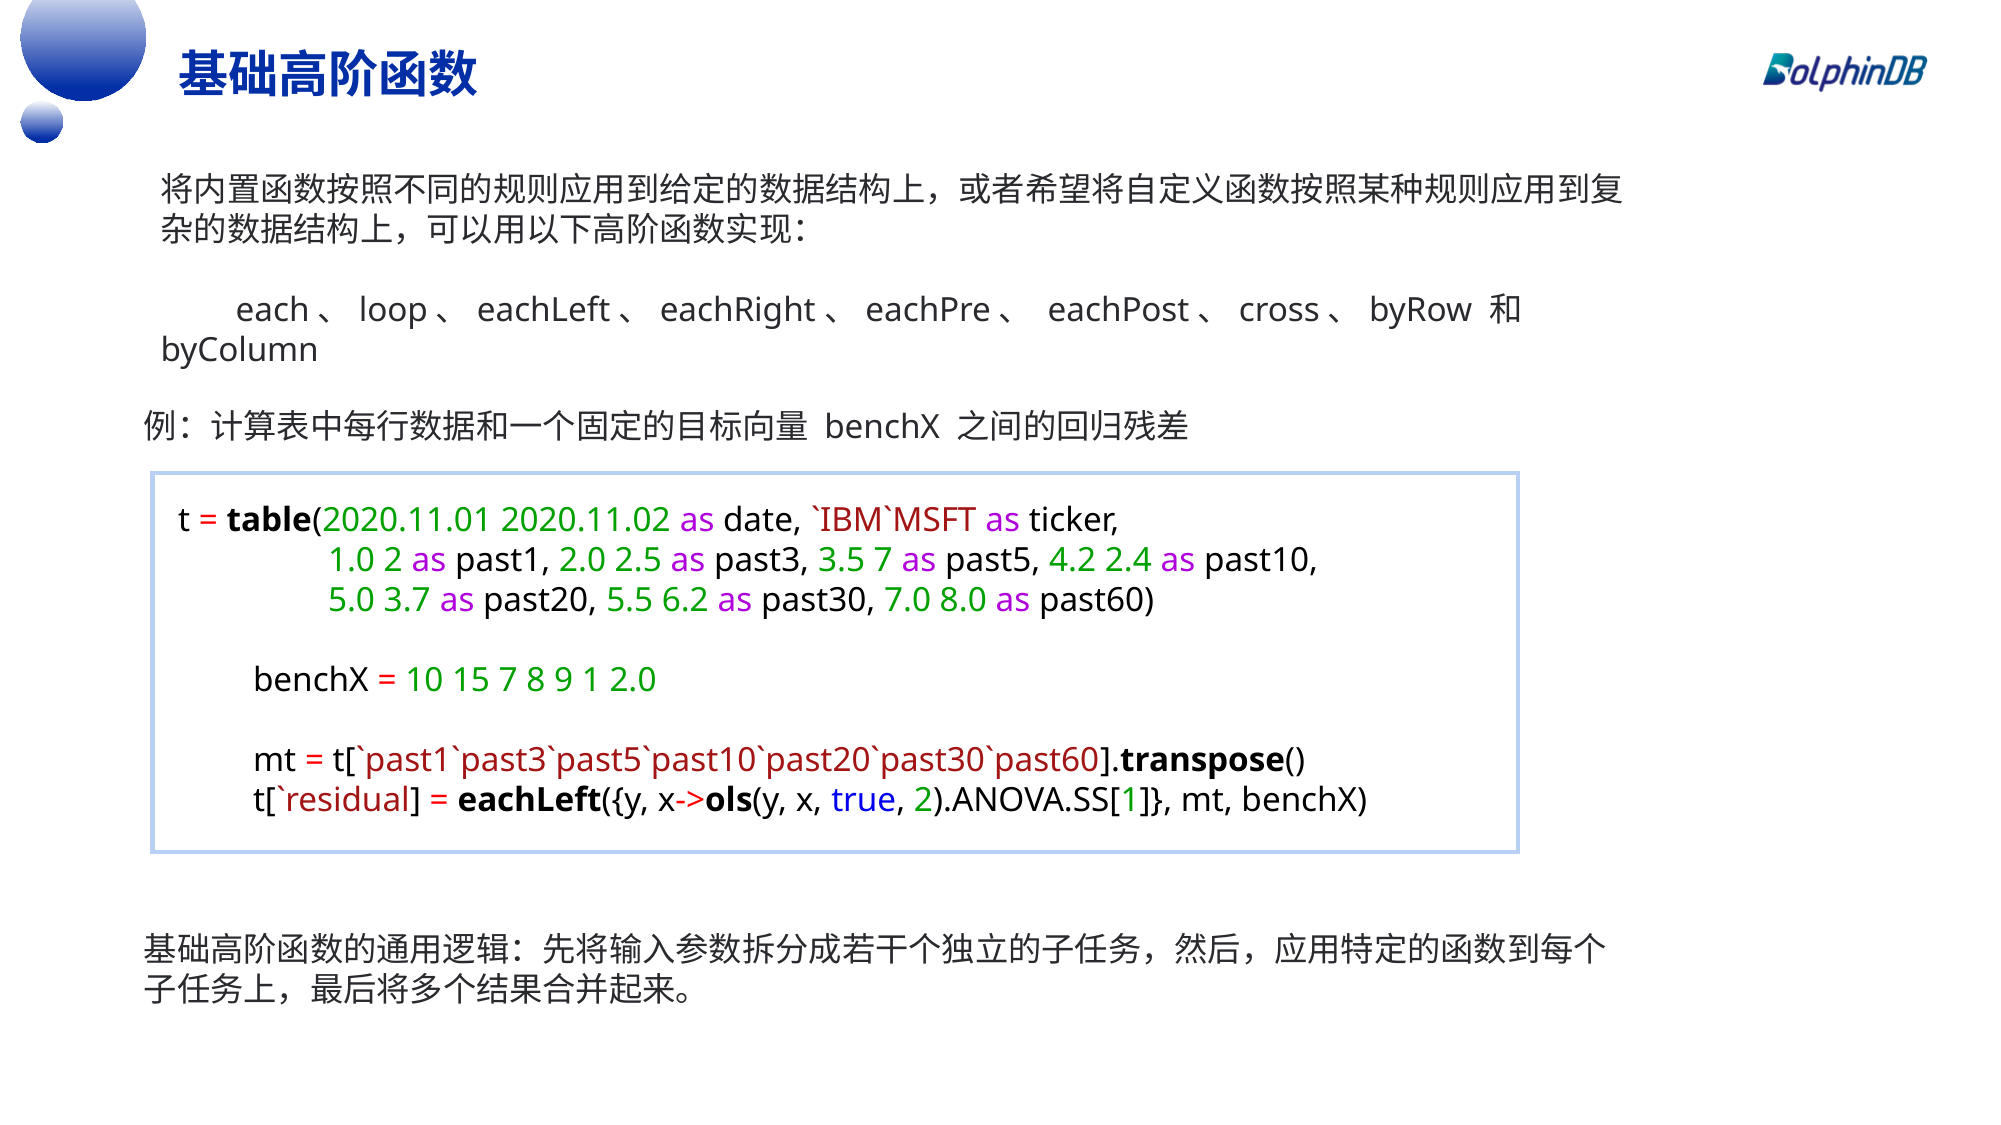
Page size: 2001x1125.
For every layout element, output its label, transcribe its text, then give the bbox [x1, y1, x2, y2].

text_box 基础高阶函数的通用逻辑：先将输入参数拆分成若干个独立的子任务，然后，应用特定的函数到每个子任务上，最后将多个结果合并起来。 [129, 920, 1642, 1016]
text_box [19, 99, 64, 144]
text_box [19, 0, 147, 102]
text_box 例：计算表中每行数据和一个固定的目标向量 benchX 之间的回归残差 [129, 397, 1396, 453]
text_box [151, 472, 1519, 853]
text_box 将内置函数按照不同的规则应用到给定的数据结构上，或者希望将自定义函数按照某种规则应用到复杂的数据结构上，可以用以下高阶函数实现： each、loop、eachLeft、eachRight、eachPre、 eachPost、cross、byRow 和 byColumn [145, 160, 1642, 376]
text_box 基础高阶函数 [163, 35, 1545, 110]
picture [1755, 47, 1929, 93]
